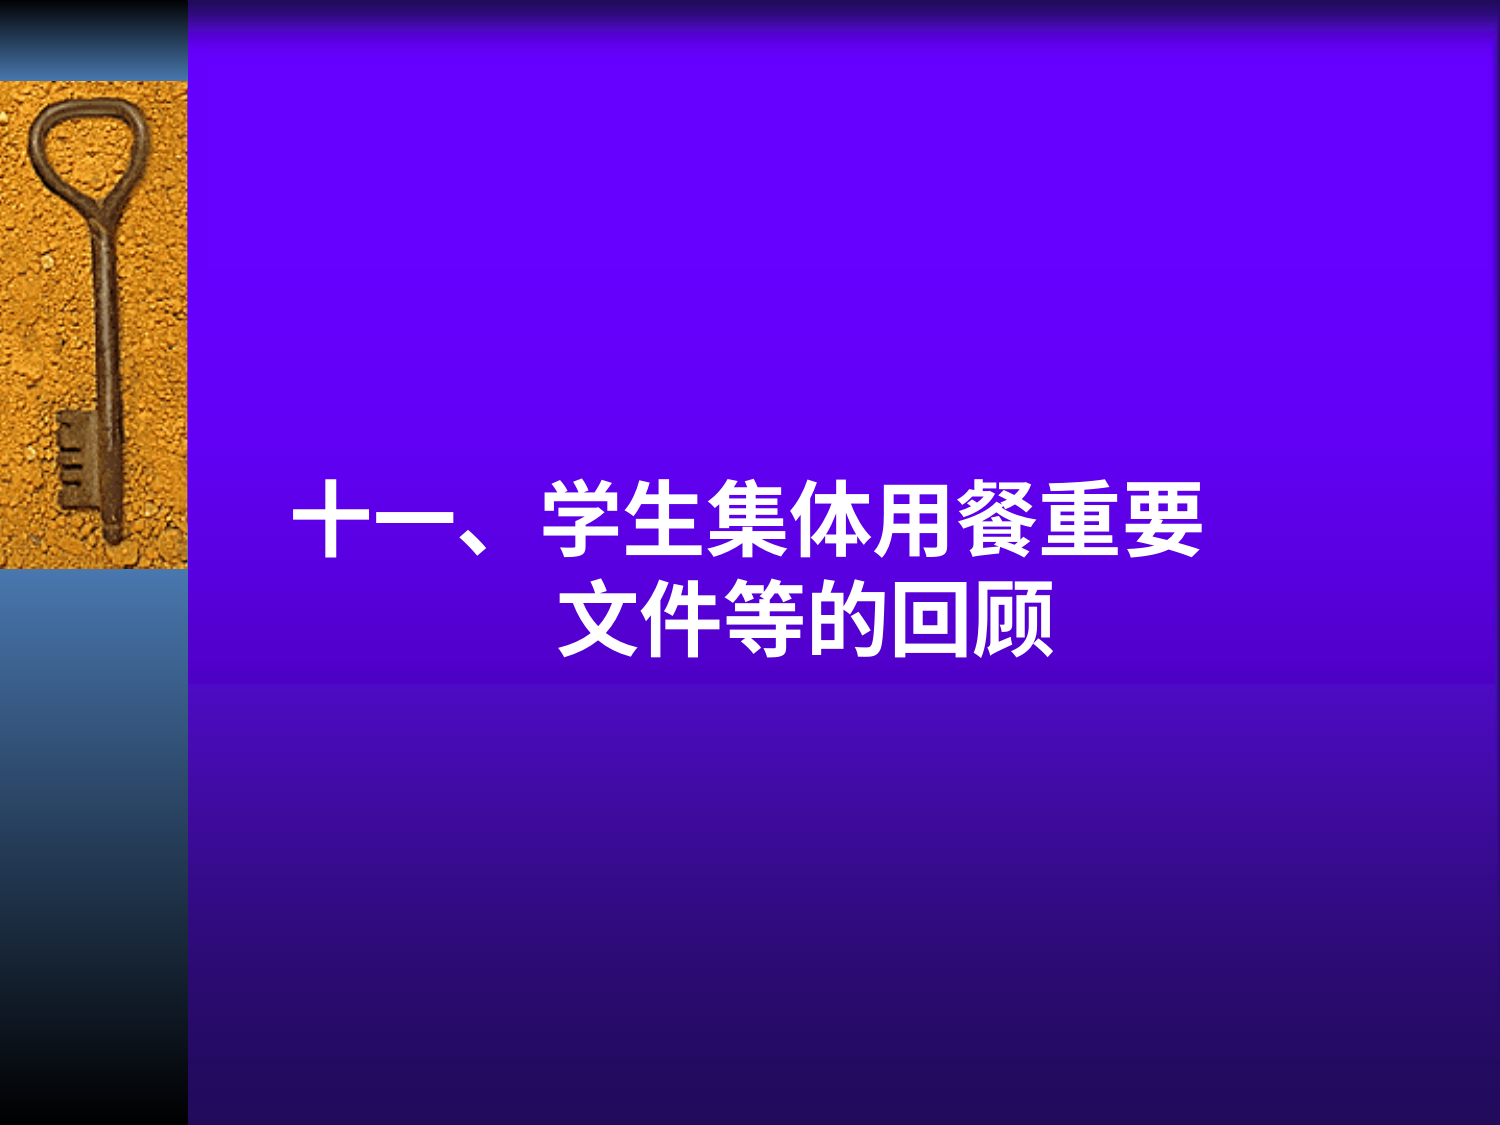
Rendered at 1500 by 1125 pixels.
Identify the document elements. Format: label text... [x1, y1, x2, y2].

picture [0, 0, 1500, 1125]
text_box 十一、学生集体用餐重要 文件等的回顾 [274, 219, 1413, 675]
